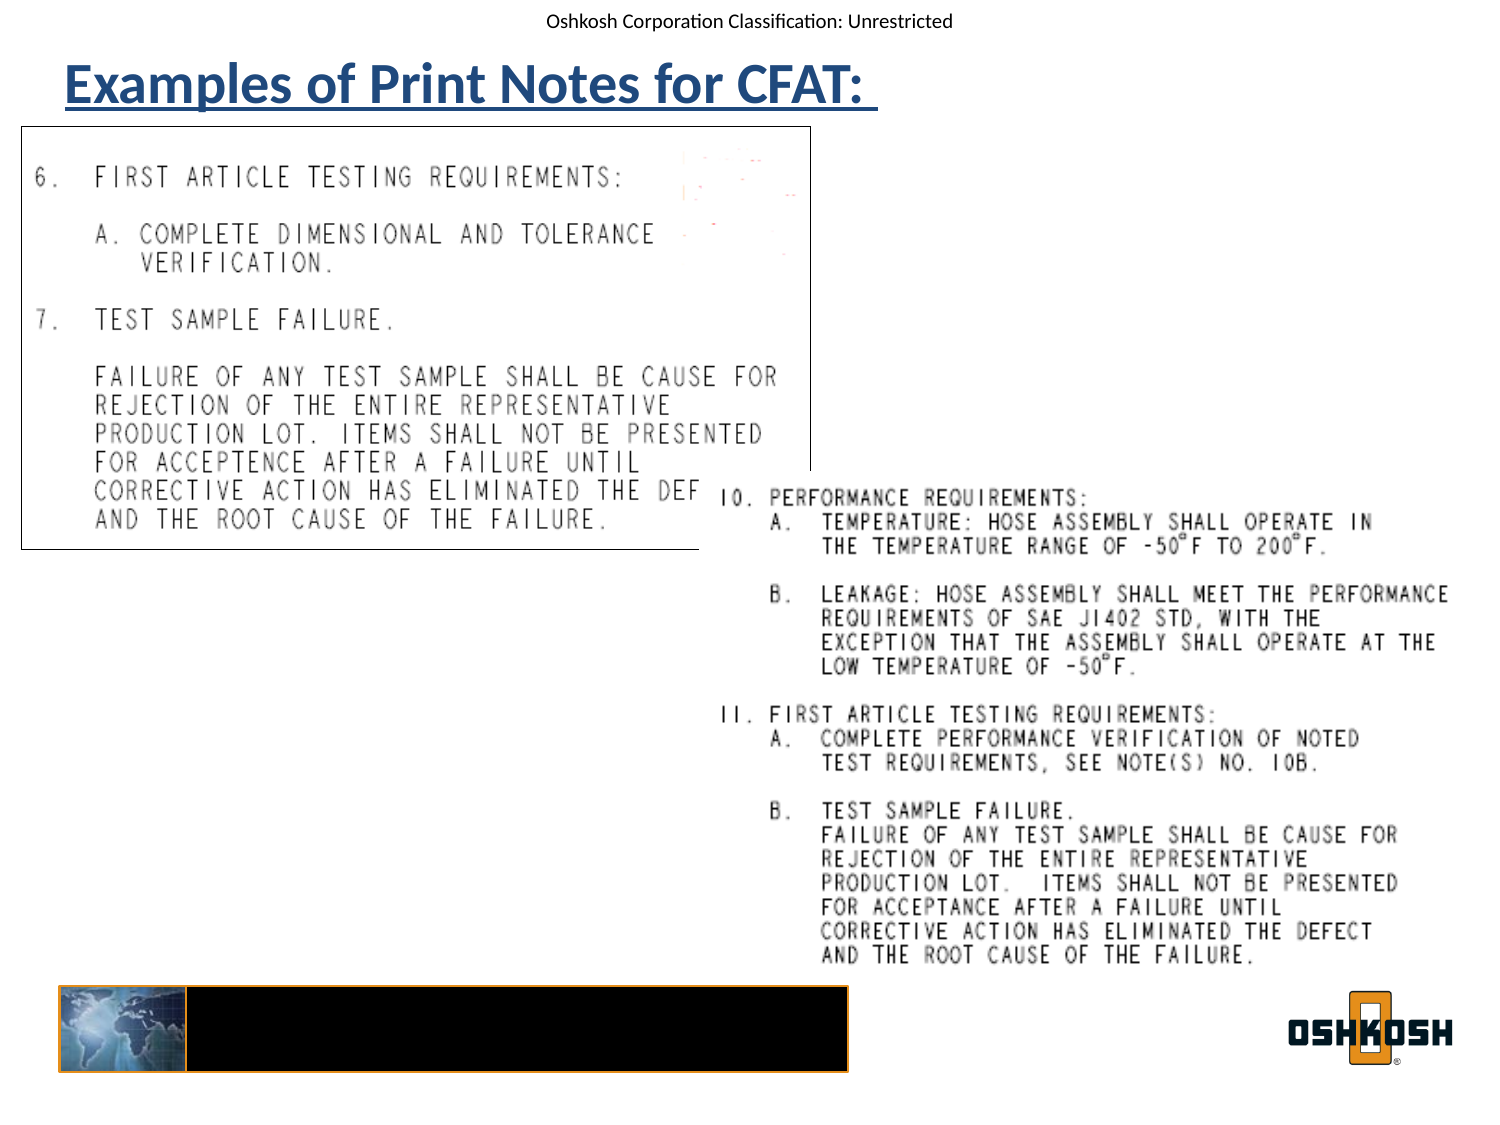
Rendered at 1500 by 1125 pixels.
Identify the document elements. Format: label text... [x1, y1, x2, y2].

picture [22, 126, 1455, 974]
text_box Examples of Print Notes for CFAT: [50, 37, 1450, 123]
picture [1282, 984, 1457, 1070]
picture [61, 987, 185, 1071]
